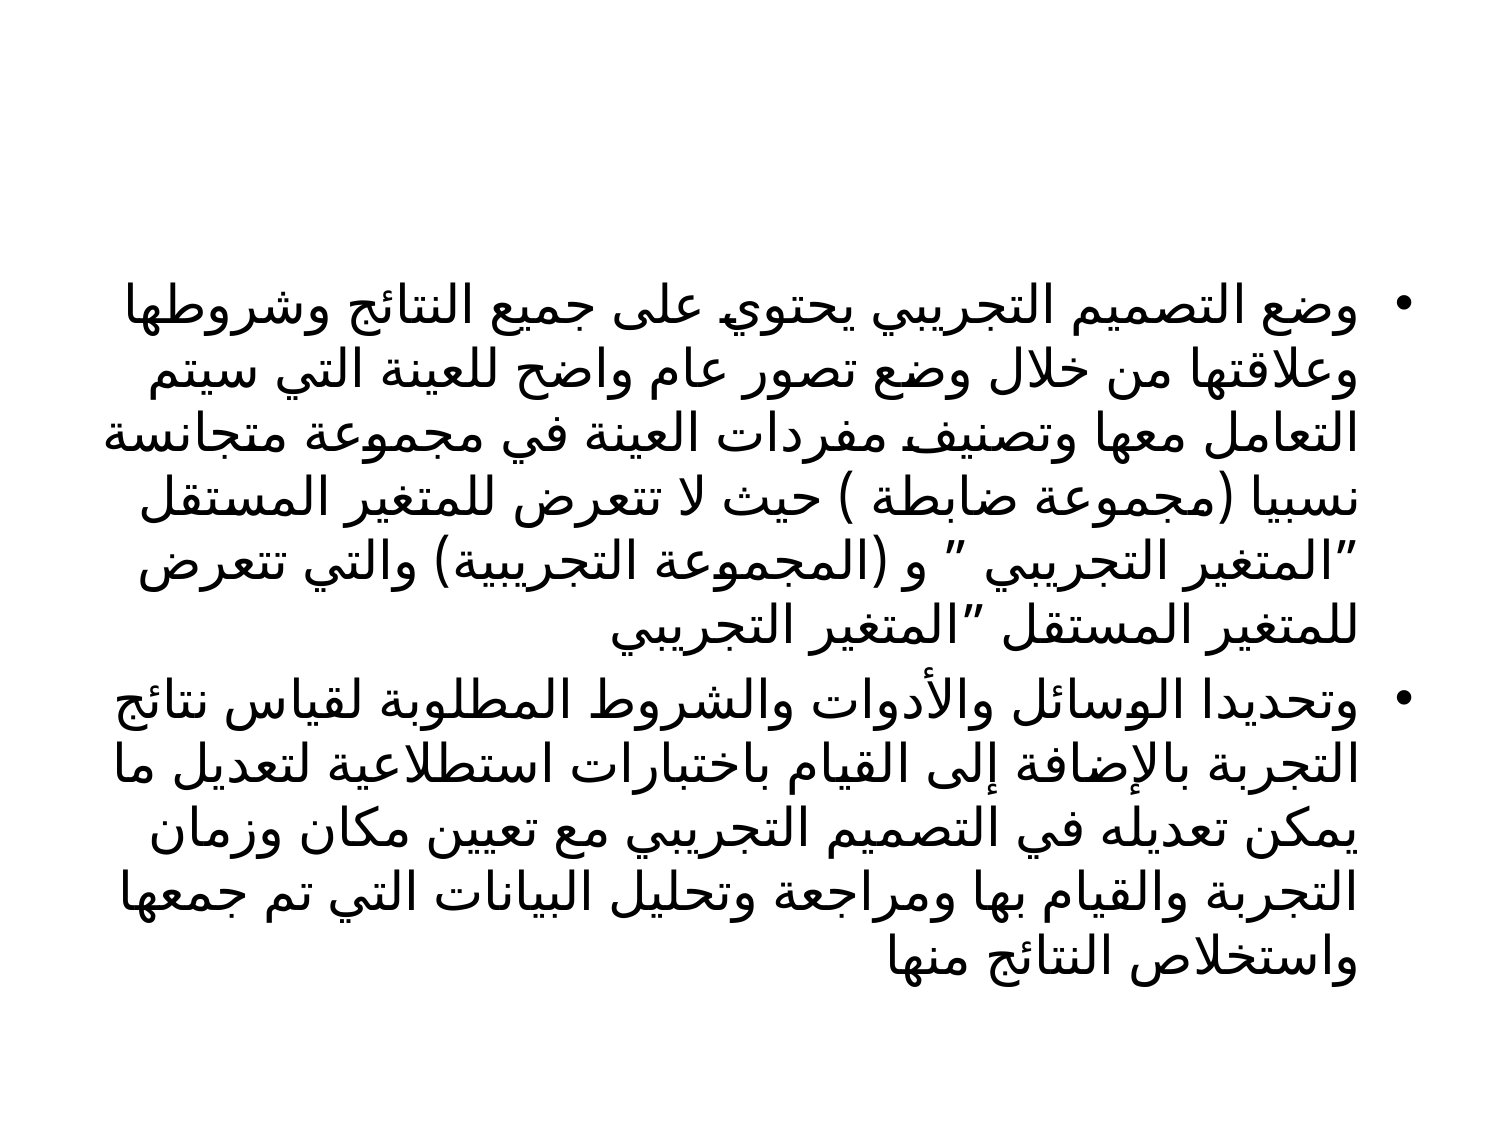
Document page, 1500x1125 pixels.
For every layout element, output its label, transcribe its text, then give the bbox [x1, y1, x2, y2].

list وضع التصميم التجريبي يحتوي على جميع النتائج وشروطها وعلاقتها من خلال وضع تصور عام واضح للعينة التي سيتم التعامل معها وتصنيف مفردات العينة في مجموعة متجانسة نسبيا (مجموعة ضابطة ) حيث لا تتعرض للمتغير المستقل ”المتغير التجريبي ” و (المجموعة التجريبية) والتي تتعرض للمتغير المستقل ”المتغير التجريبي وتحديدا الوسائل والأدوات والشروط المطلوبة لقياس نتائج التجربة بالإضافة إلى القيام باختبارات استطلاعية لتعديل ما يمكن تعديله في التصميم التجريبي مع تعيين مكان وزمان التجربة والقيام بها ومراجعة وتحليل البيانات التي تم جمعها واستخلاص النتائج منها [75, 262, 1425, 1005]
